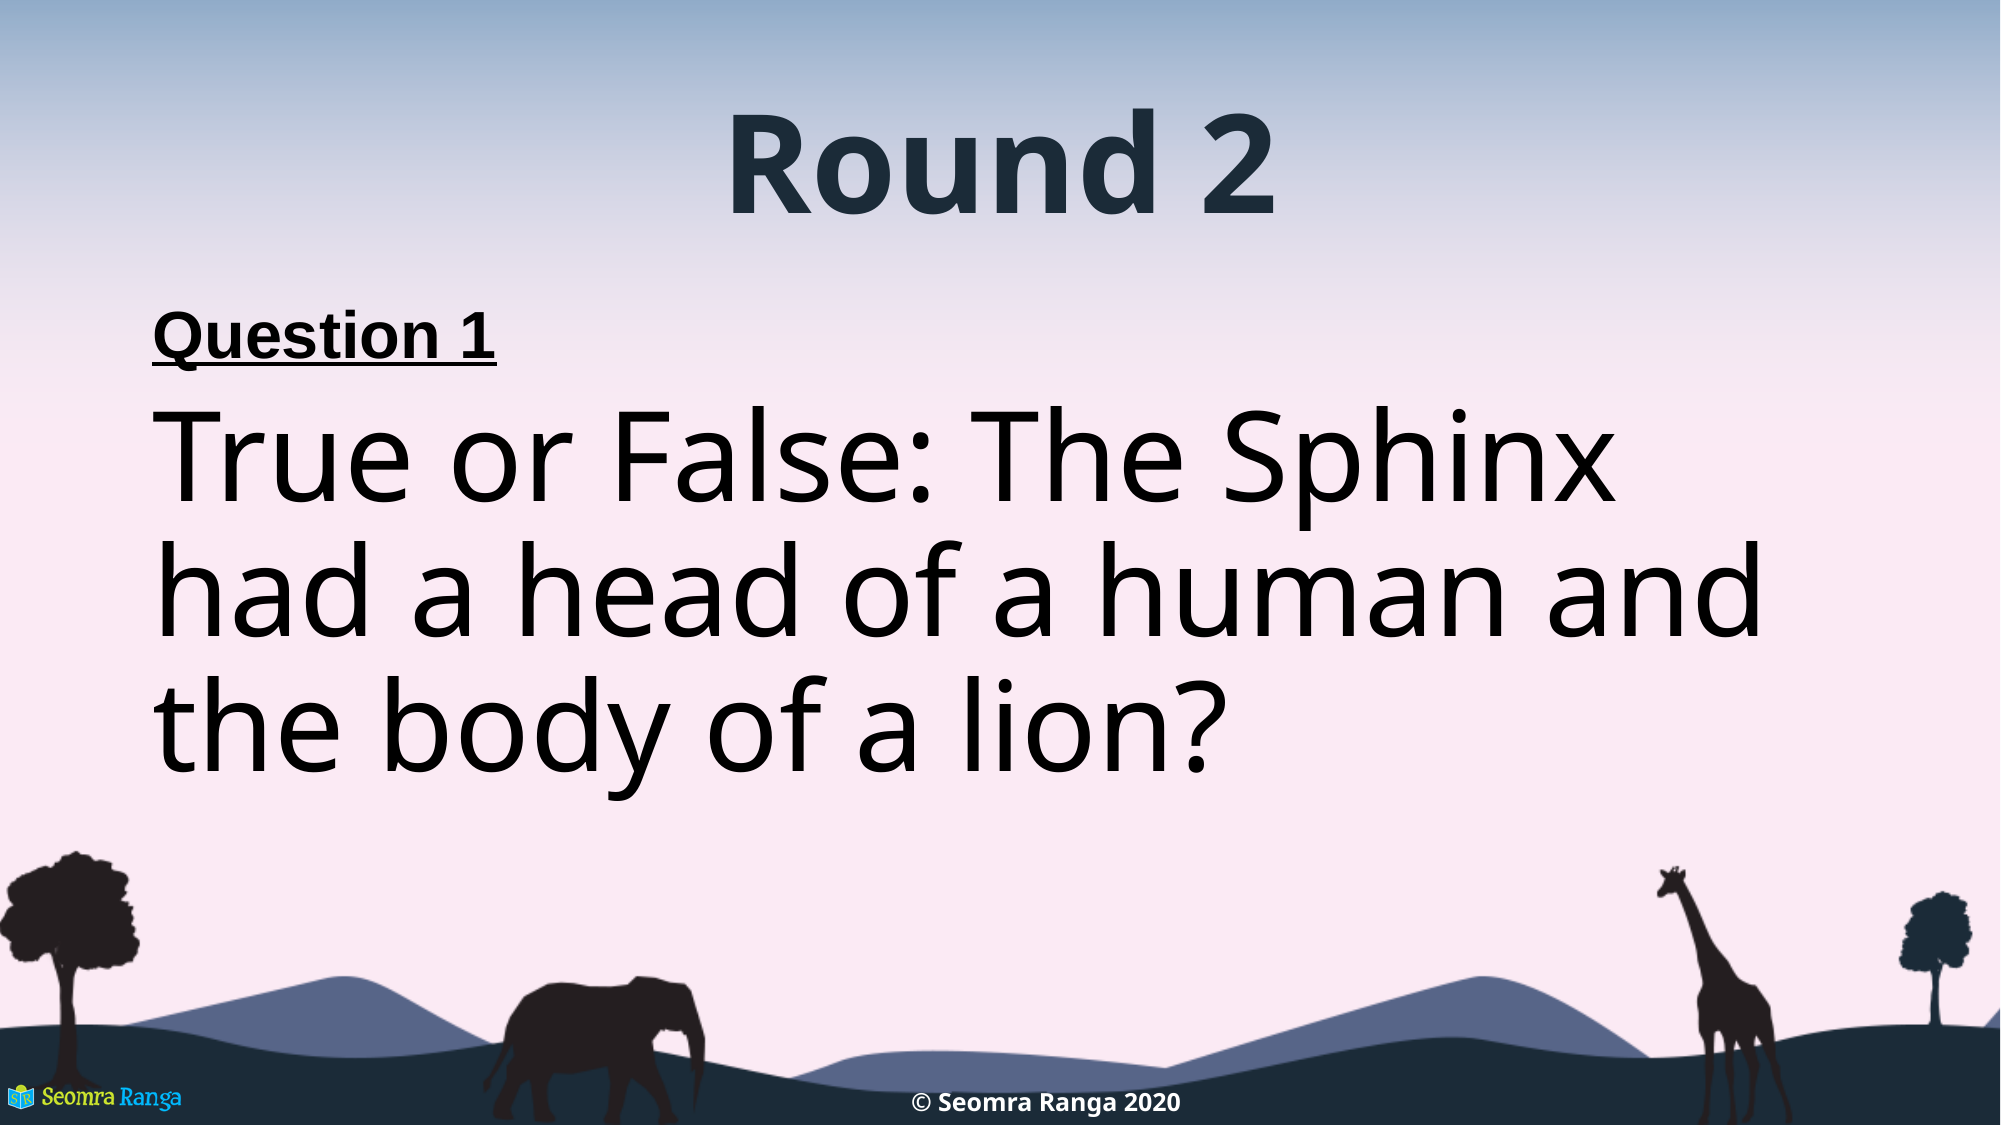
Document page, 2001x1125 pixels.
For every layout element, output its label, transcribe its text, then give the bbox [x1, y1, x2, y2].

text_box © Seomra Ranga 2020 www.seomraranga.com [762, 1079, 1330, 1125]
picture [0, 0, 2001, 1125]
list Question 1 True or False: The Sphinx had a head of a human and the body of a lion? [137, 293, 1863, 1014]
title Round 2 [137, 59, 1863, 278]
